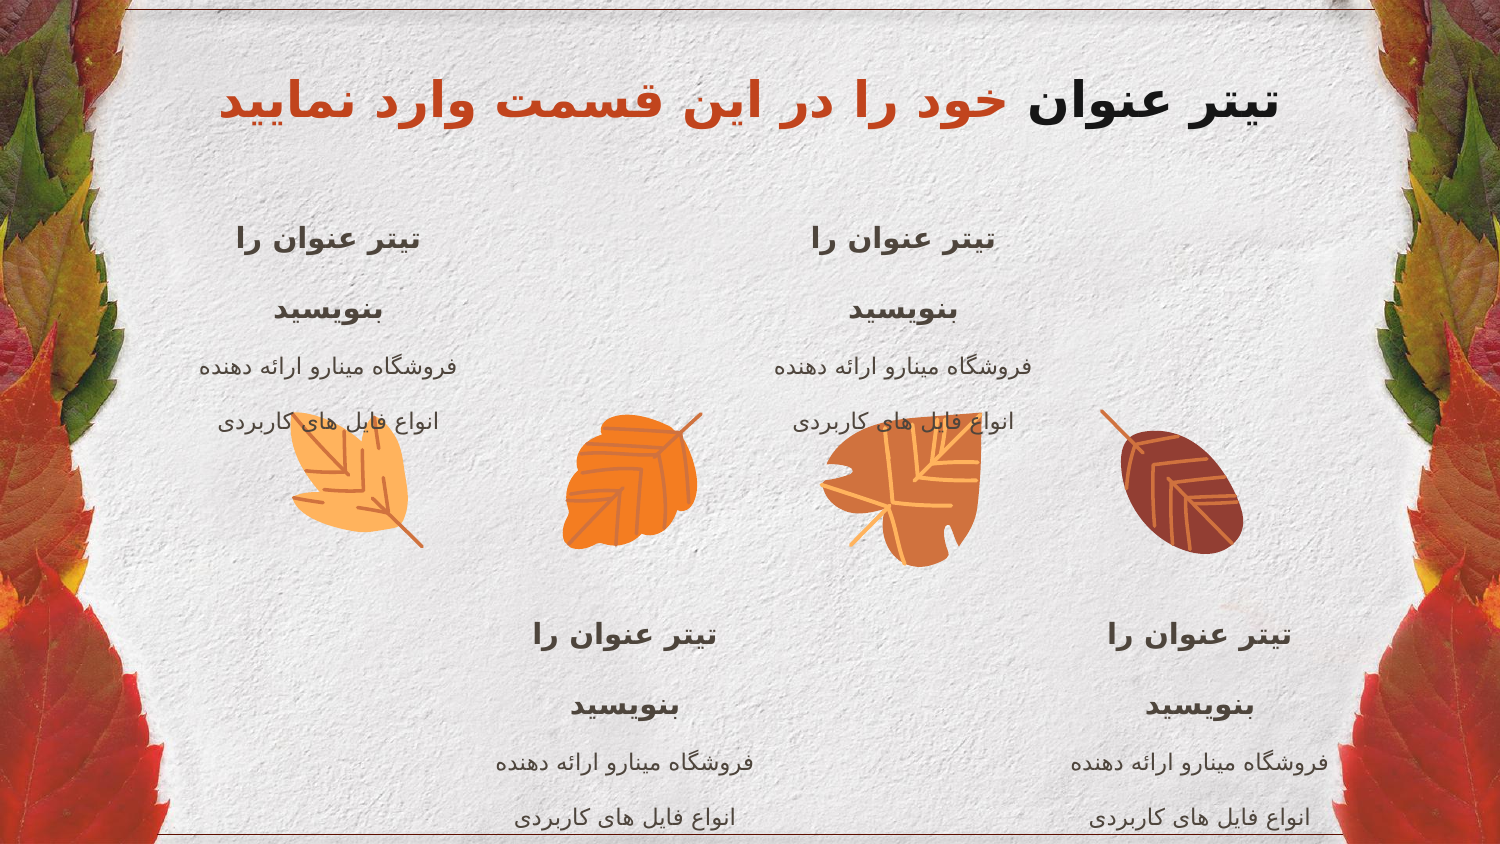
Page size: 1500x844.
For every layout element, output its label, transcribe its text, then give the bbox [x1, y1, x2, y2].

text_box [239, 369, 1261, 597]
picture [0, 0, 1500, 844]
text_box تیتر عنوان را بنویسید فروشگاه مینارو ارائه دهنده انواع فایل های کاربردی [181, 176, 476, 442]
text_box تیتر عنوان را بنویسید فروشگاه مینارو ارائه دهنده انواع فایل های کاربردی [1052, 572, 1347, 838]
text_box تیتر عنوان را بنویسید فروشگاه مینارو ارائه دهنده انواع فایل های کاربردی [756, 176, 1051, 368]
text_box تیتر عنوان را بنویسید فروشگاه مینارو ارائه دهنده انواع فایل های کاربردی [477, 605, 772, 838]
text_box تیتر عنوان خود را در این قسمت وارد نمایید [124, 30, 1376, 135]
